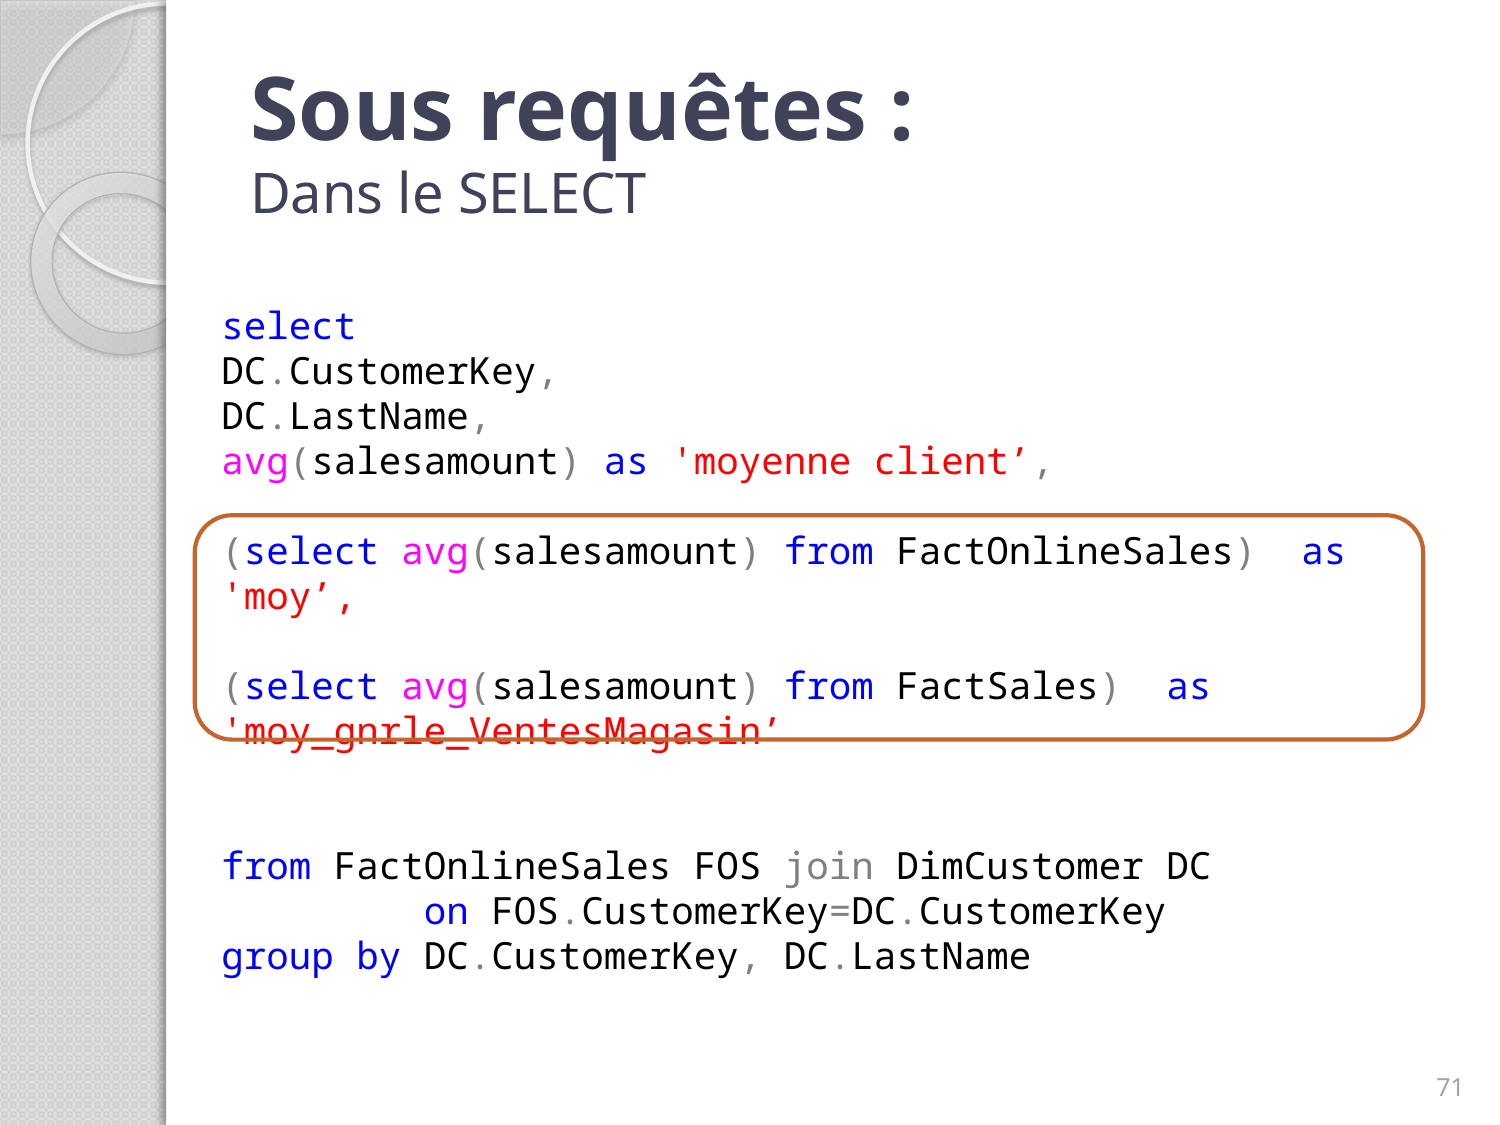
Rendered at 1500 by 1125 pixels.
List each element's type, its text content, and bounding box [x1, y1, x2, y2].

title Sous requêtes : Dans le SELECT [235, 45, 1500, 233]
slide_number 71 [1413, 1034, 1488, 1113]
text_box select DC.CustomerKey, DC.LastName, avg(salesamount) as 'moyenne client’, (select avg(salesamount) from FactOnlineSales) as 'moy’, (select avg(salesamount) from FactSales) as 'moy_gnrle_VentesMagasin’ from FactOnlineSales FOS join DimCustomer DC on FOS.CustomerKey=DC.CustomerKey group by DC.CustomerKey, DC.LastName [206, 295, 1459, 1030]
text_box [192, 513, 1426, 742]
